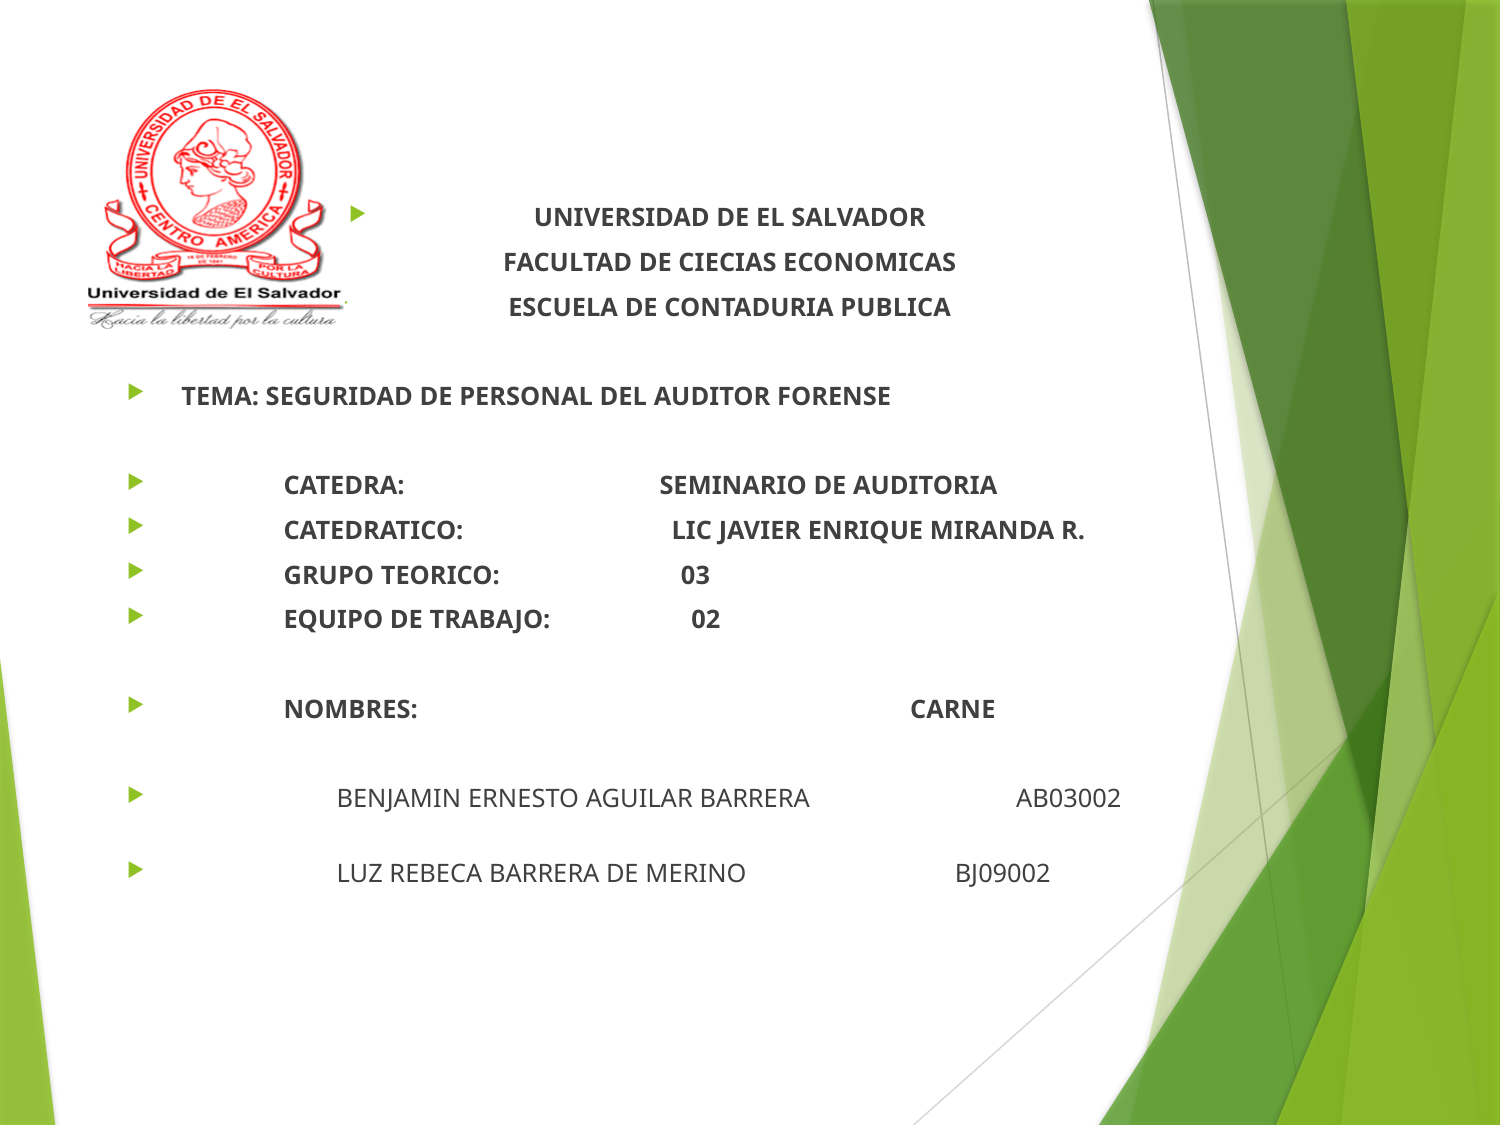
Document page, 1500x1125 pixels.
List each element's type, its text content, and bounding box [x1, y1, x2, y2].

picture [87, 89, 346, 330]
text_box UNIVERSIDAD DE EL SALVADOR FACULTAD DE CIECIAS ECONOMICAS ESCUELA DE CONTADURIA PUBLICA TEMA: SEGURIDAD DE PERSONAL DEL AUDITOR FORENSE CATEDRA: SEMINARIO DE AUDITORIA CATEDRATICO: LIC JAVIER ENRIQUE MIRANDA R. GRUPO TEORICO: 03 EQUIPO DE TRABAJO: 02 NOMBRES: CARNE BENJAMIN ERNESTO AGUILAR BARRERA AB03002 LUZ REBECA BARRERA DE MERINO BJ09002 [112, 149, 1294, 905]
